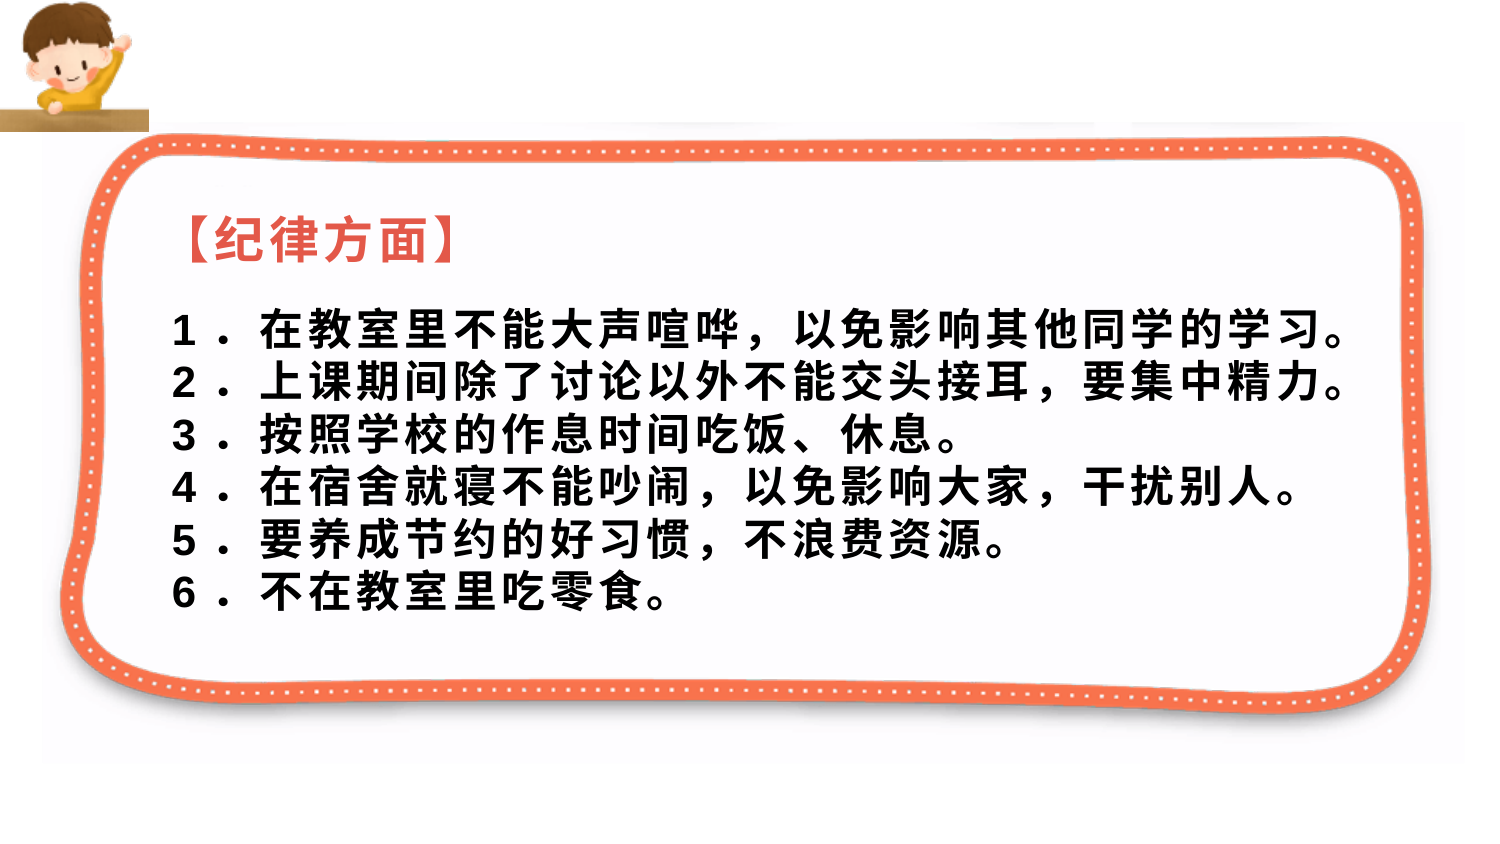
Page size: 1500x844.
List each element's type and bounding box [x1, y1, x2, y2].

picture [0, 0, 1467, 765]
